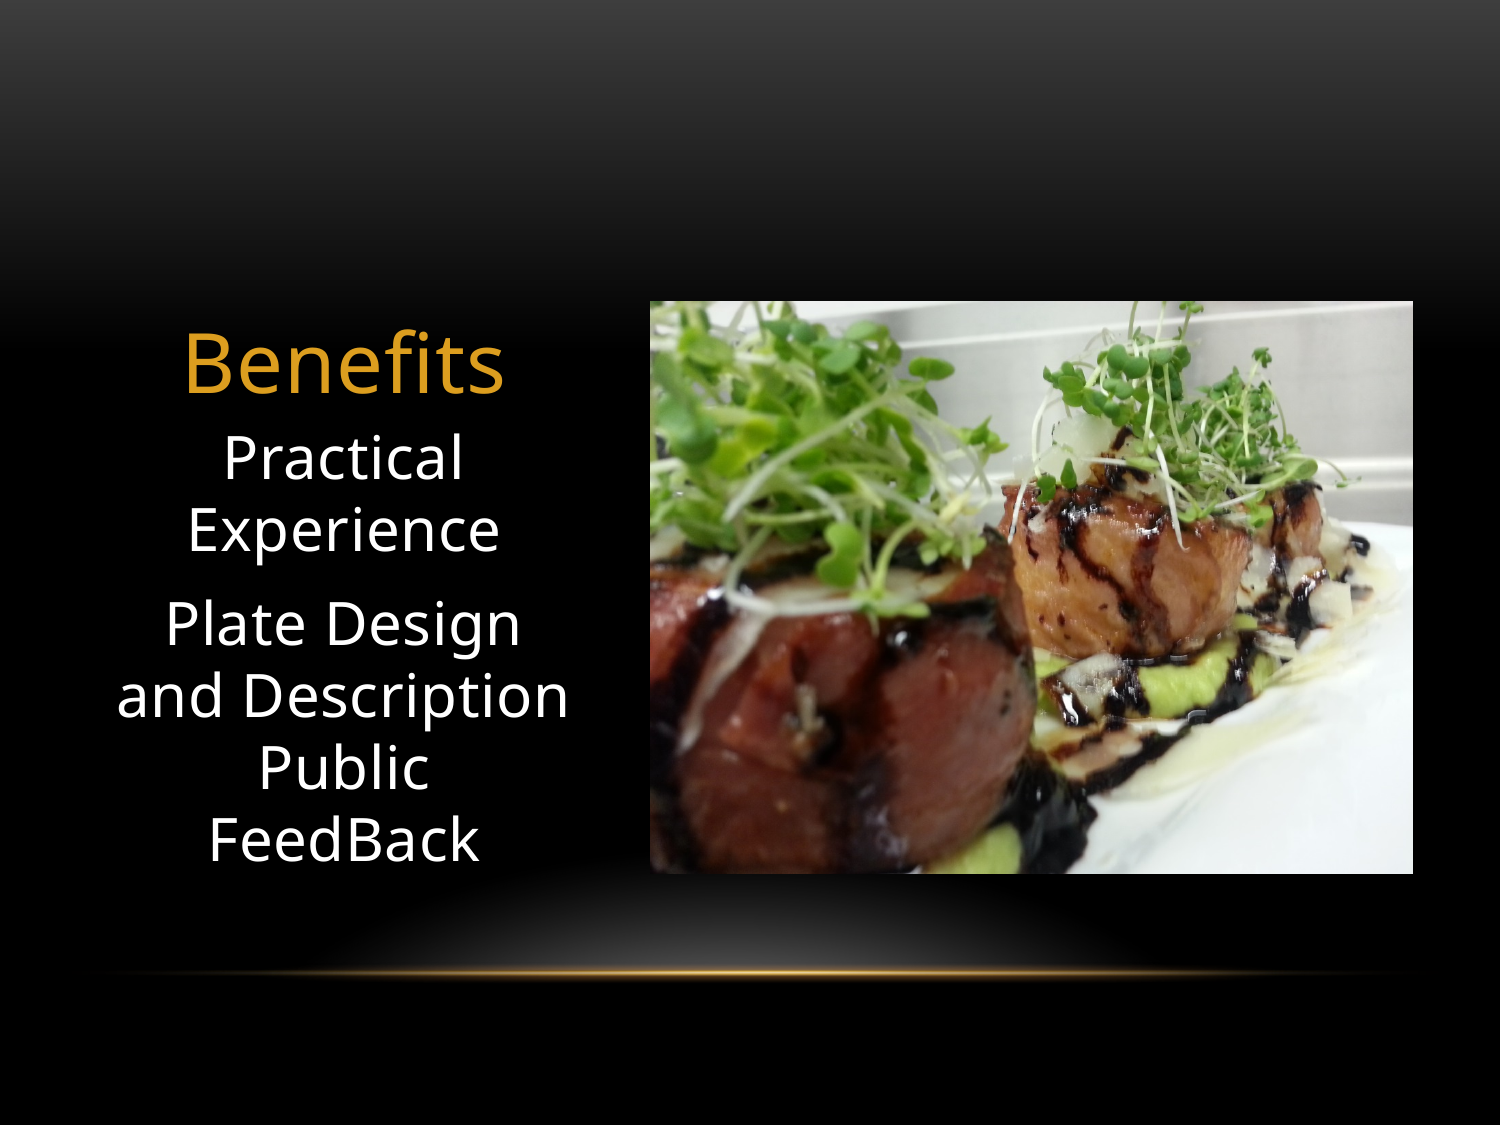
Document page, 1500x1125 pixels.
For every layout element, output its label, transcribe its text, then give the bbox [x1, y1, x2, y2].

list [649, 301, 1413, 874]
picture [0, 0, 1500, 1125]
list Practical Experience Plate Design and Description Public FeedBack [100, 417, 588, 938]
title Benefits [100, 237, 588, 417]
